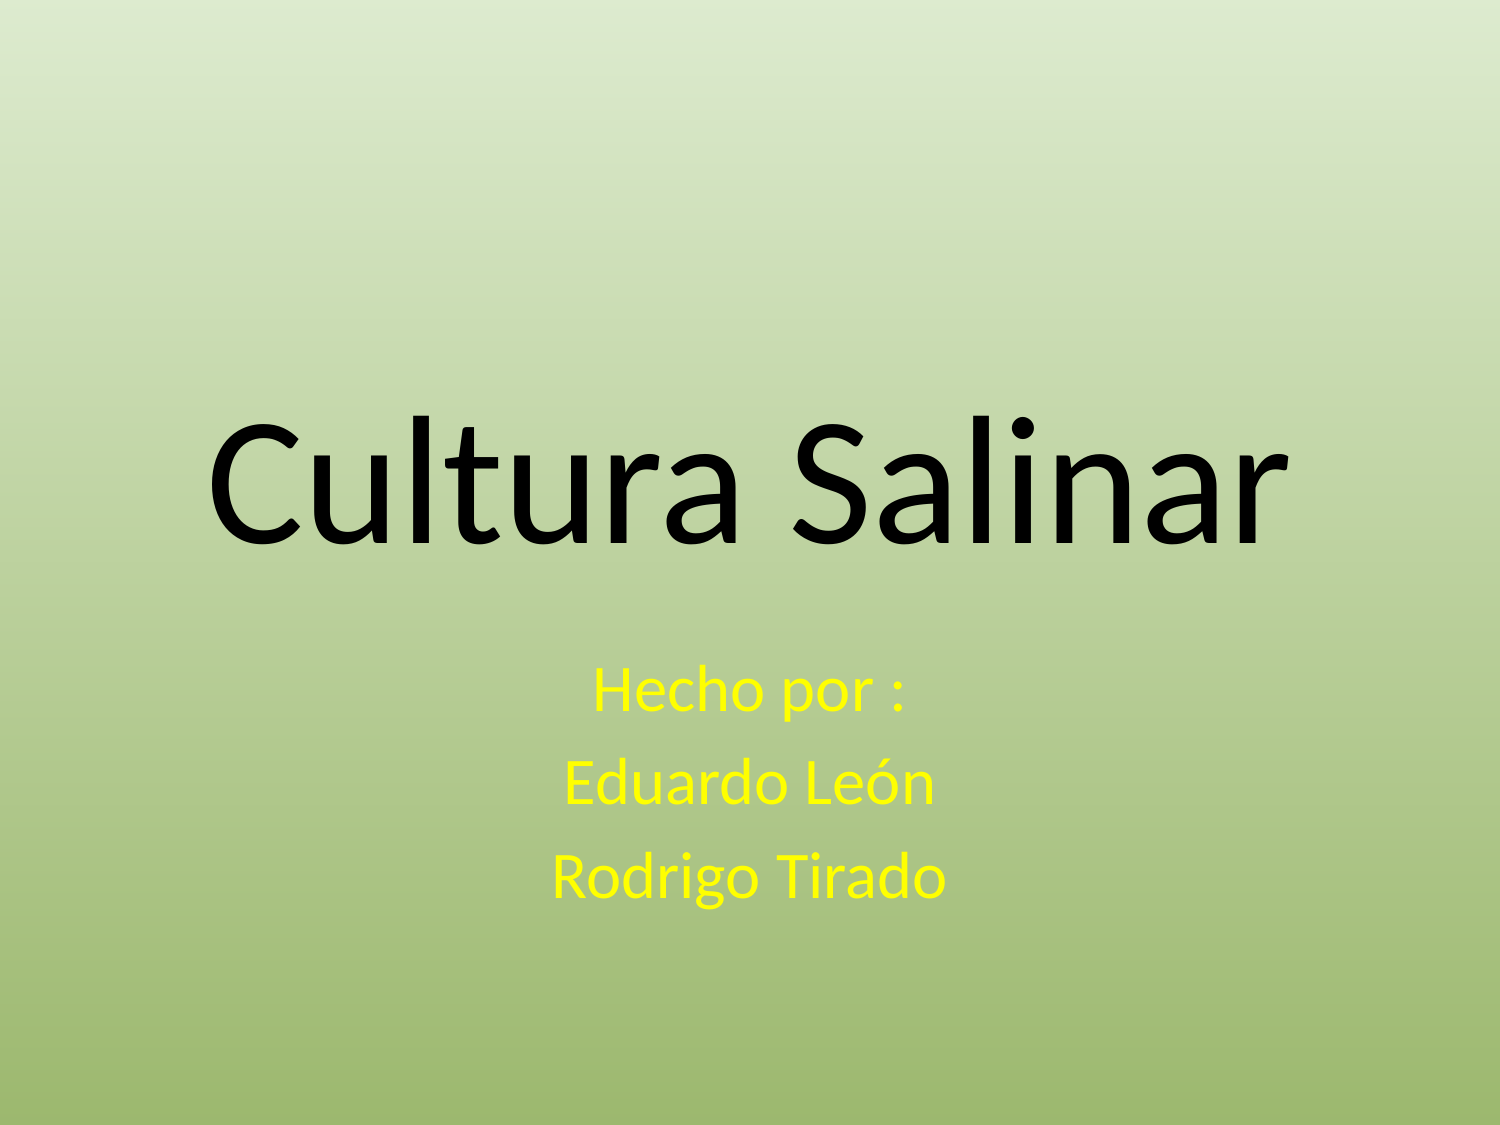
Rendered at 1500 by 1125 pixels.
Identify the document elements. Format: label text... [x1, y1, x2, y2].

title Cultura Salinar [112, 349, 1388, 591]
subtitle Hecho por : Eduardo León Rodrigo Tirado [225, 637, 1275, 925]
